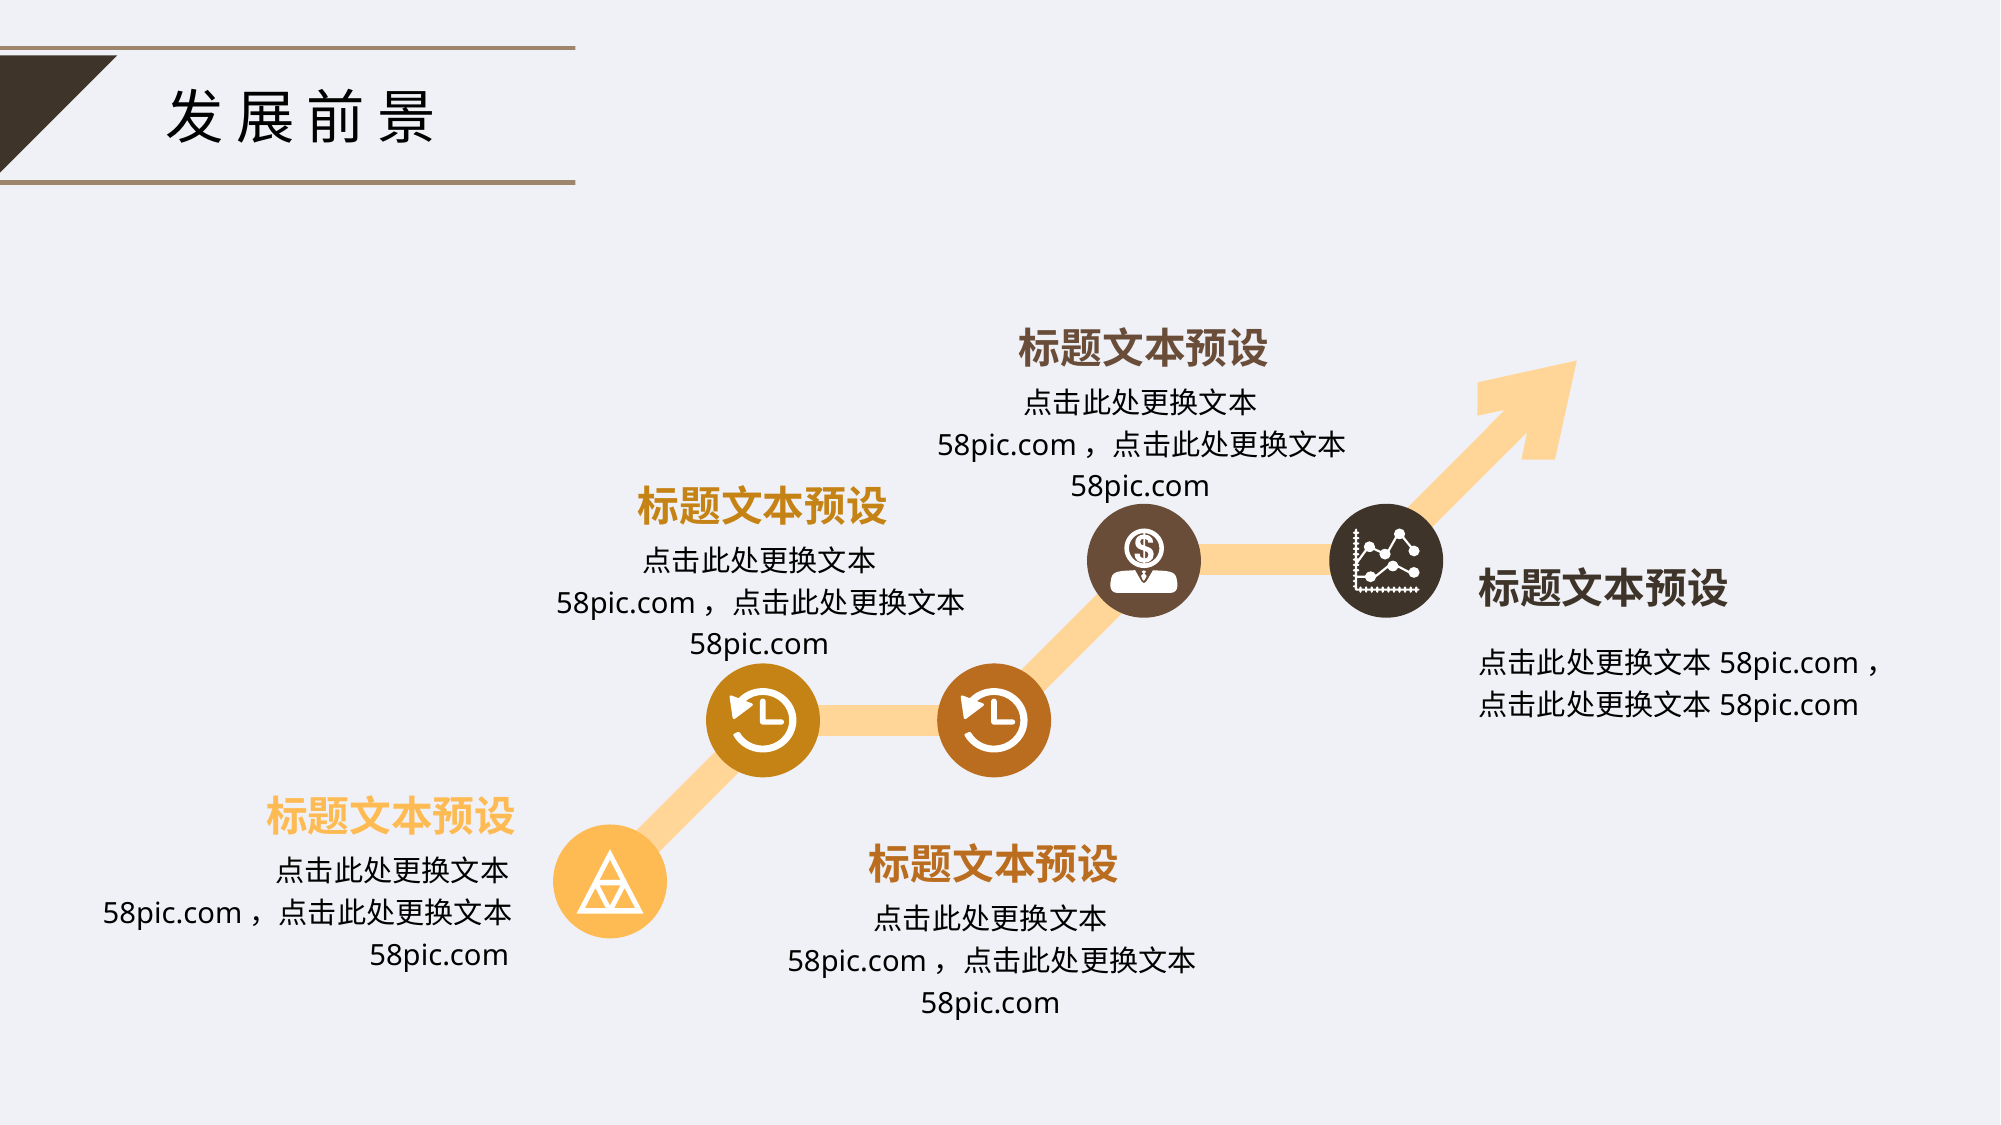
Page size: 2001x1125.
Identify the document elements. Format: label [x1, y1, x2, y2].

text_box [0, 48, 576, 183]
text_box [102, 319, 1898, 998]
